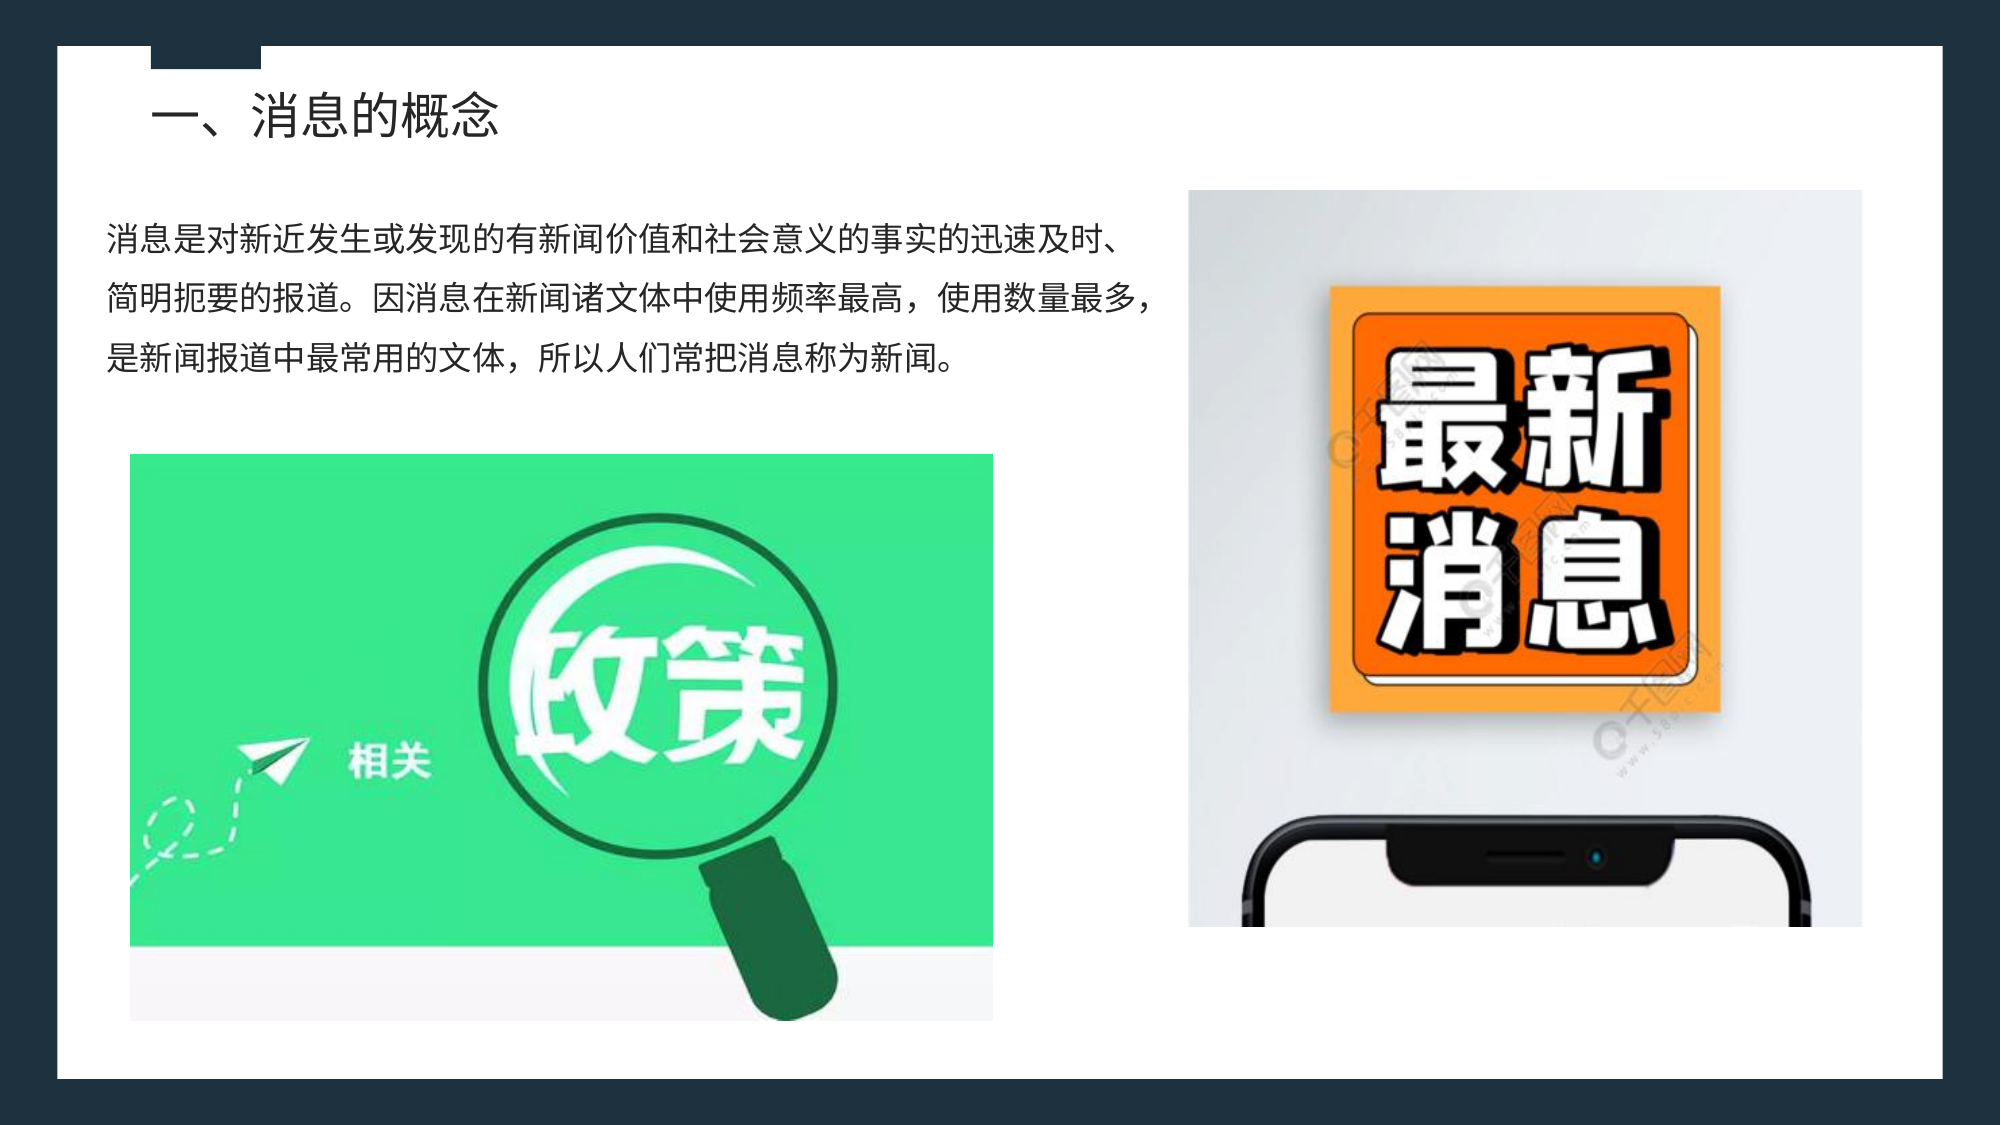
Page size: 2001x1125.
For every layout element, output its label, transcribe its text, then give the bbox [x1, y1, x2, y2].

text_box 一、消息的概念 [150, 77, 622, 153]
picture [130, 454, 993, 1021]
text_box 消息是对新近发生或发现的有新闻价值和社会意义的事实的迅速及时、简明扼要的报道。因消息在新闻诸文体中使用频率最高，使用数量最多，是新闻报道中最常用的文体，所以人们常把消息称为新闻。 [91, 190, 1153, 385]
picture [1188, 190, 1863, 927]
